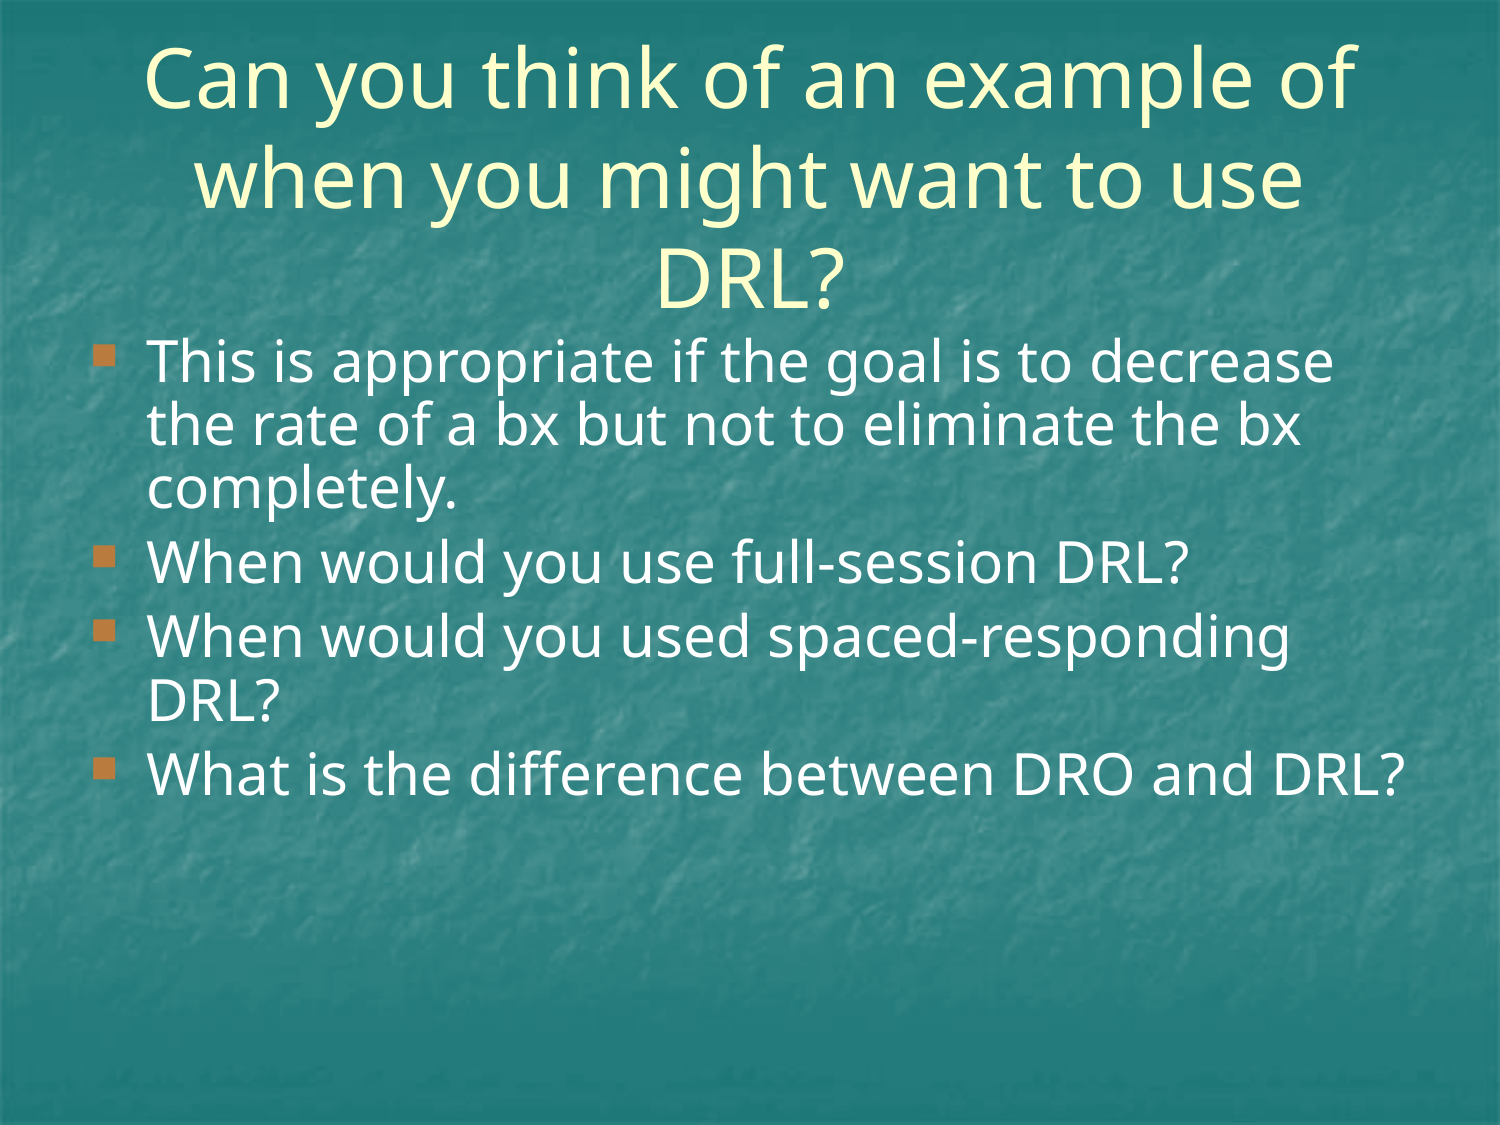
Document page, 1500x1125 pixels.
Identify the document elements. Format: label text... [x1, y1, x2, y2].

title Can you think of an example of when you might want to use DRL? [74, 62, 1426, 288]
list This is appropriate if the goal is to decrease the rate of a bx but not to eliminate the bx completely. When would you use full-session DRL? When would you used spaced-responding DRL? What is the difference between DRO and DRL? [74, 324, 1426, 1001]
